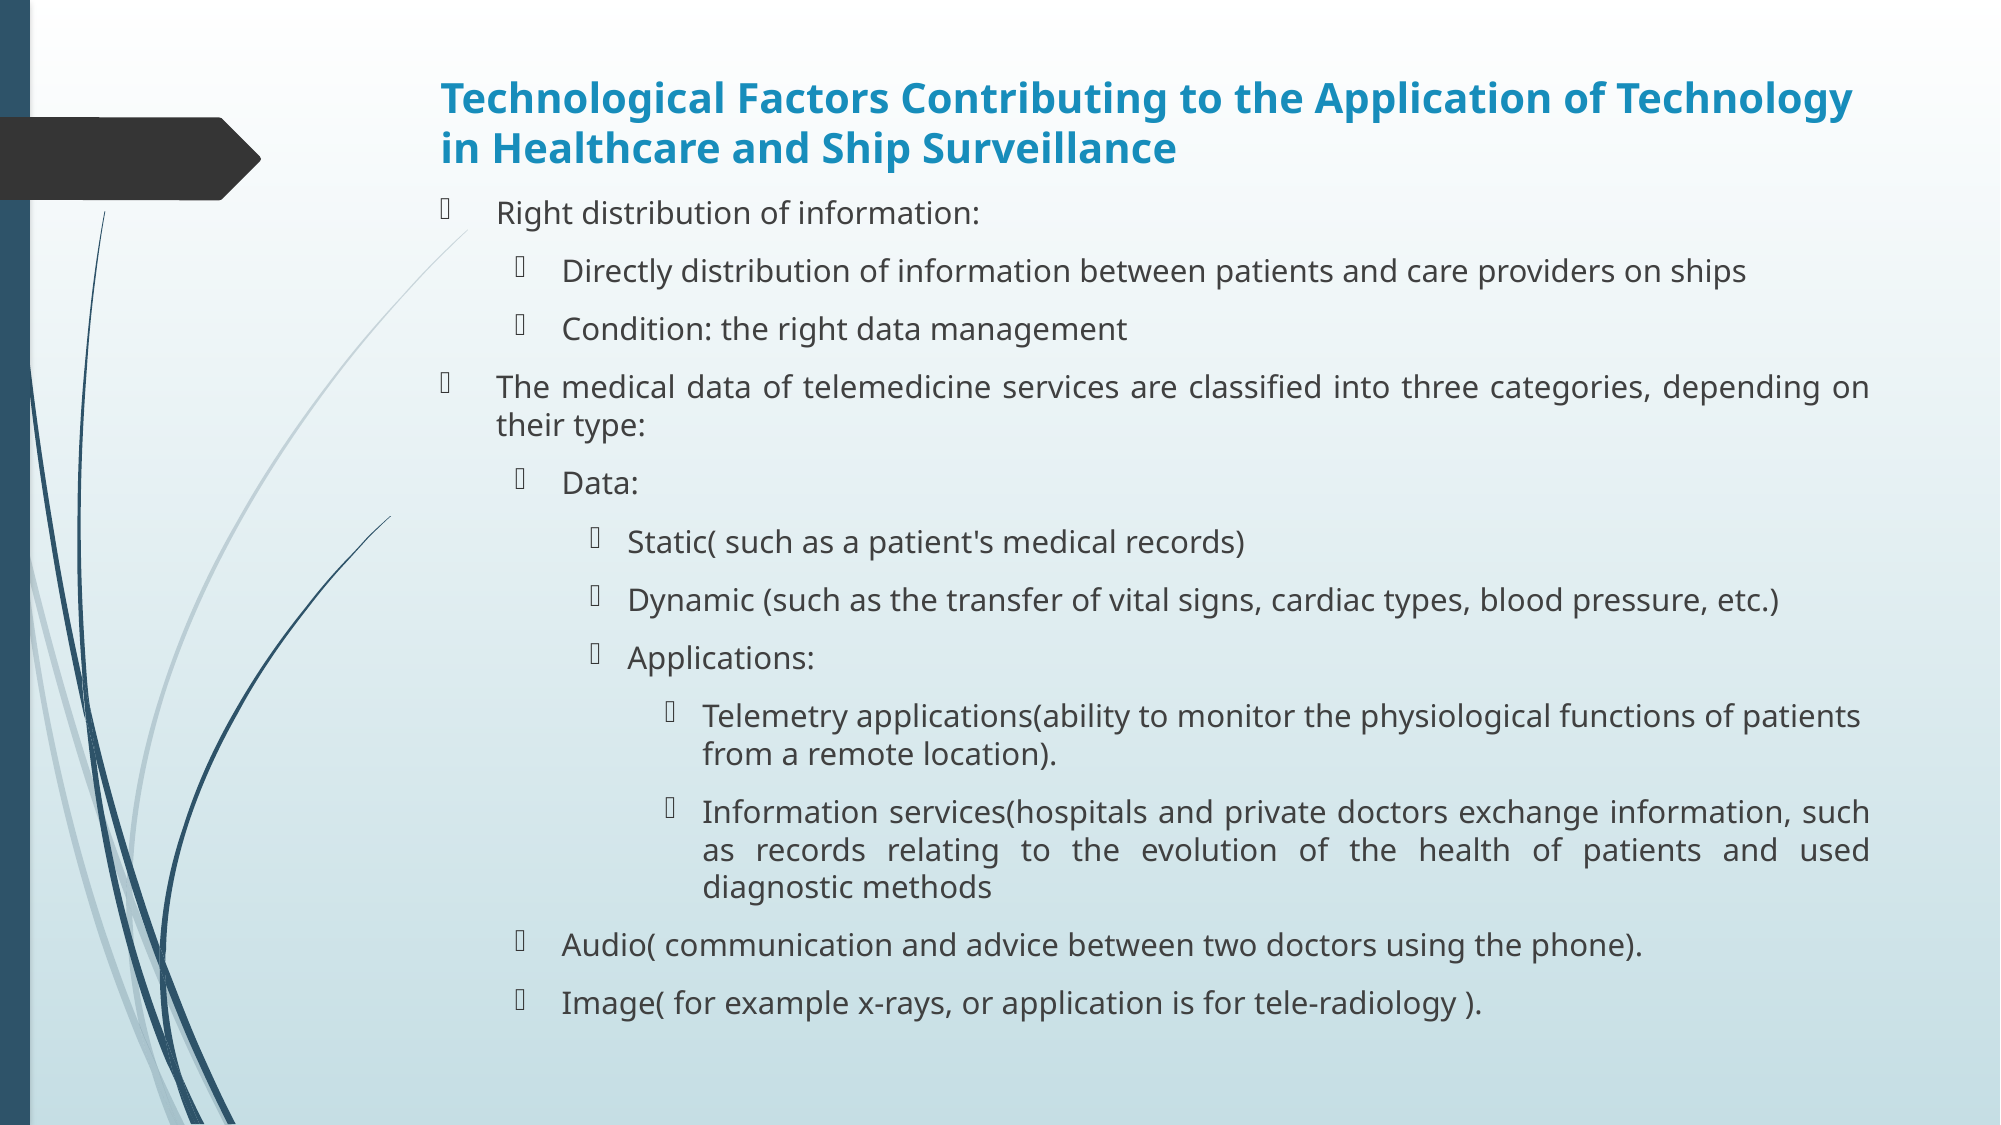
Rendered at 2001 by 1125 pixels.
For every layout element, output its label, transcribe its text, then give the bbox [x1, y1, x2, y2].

list Right distribution of information: Directly distribution of information between patients and care providers on ships Condition: the right data management The medical data of telemedicine services are classified into three categories, depending on their type: Data: Static( such as a patient's medical records) Dynamic (such as the transfer of vital signs, cardiac types, blood pressure, etc.) Applications: Telemetry applications(ability to monitor the physiological functions of patients from a remote location). Information services(hospitals and private doctors exchange information, such as records relating to the evolution of the health of patients and used diagnostic methods Audio( communication and advice between two doctors using the phone). Image( for example x-rays, or application is for tele-radiology ). [424, 185, 1888, 1069]
title Technological Factors Contributing to the Application of Technology in Healthcare and Ship Surveillance [425, 64, 1888, 185]
